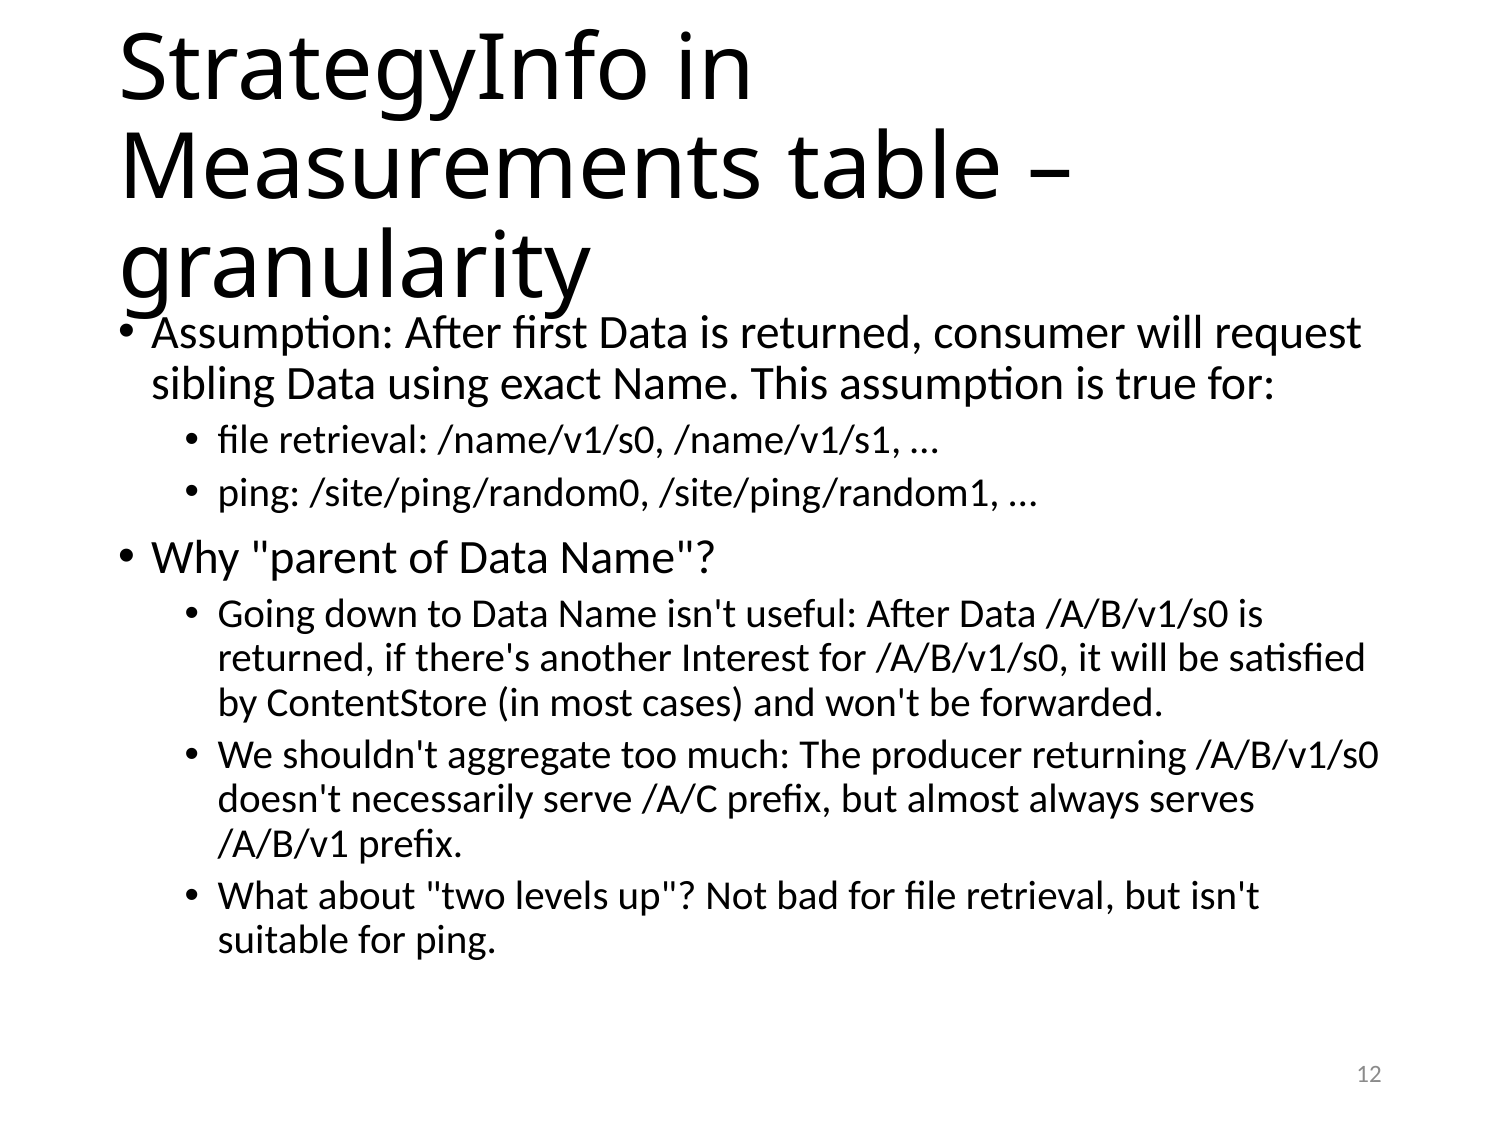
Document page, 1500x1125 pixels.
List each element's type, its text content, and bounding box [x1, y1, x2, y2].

title StrategyInfo in Measurements table – granularity [103, 59, 1397, 278]
list Assumption: After first Data is returned, consumer will request sibling Data using exact Name. This assumption is true for: file retrieval: /name/v1/s0, /name/v1/s1, … ping: /site/ping/random0, /site/ping/random1, … Why "parent of Data Name"? Going down to Data Name isn't useful: After Data /A/B/v1/s0 is returned, if there's another Interest for /A/B/v1/s0, it will be satisfied by ContentStore (in most cases) and won't be forwarded. We shouldn't aggregate too much: The producer returning /A/B/v1/s0 doesn't necessarily serve /A/C prefix, but almost always serves /A/B/v1 prefix. What about "two levels up"? Not bad for file retrieval, but isn't suitable for ping. [103, 299, 1397, 1014]
slide_number 12 [1059, 1042, 1397, 1103]
